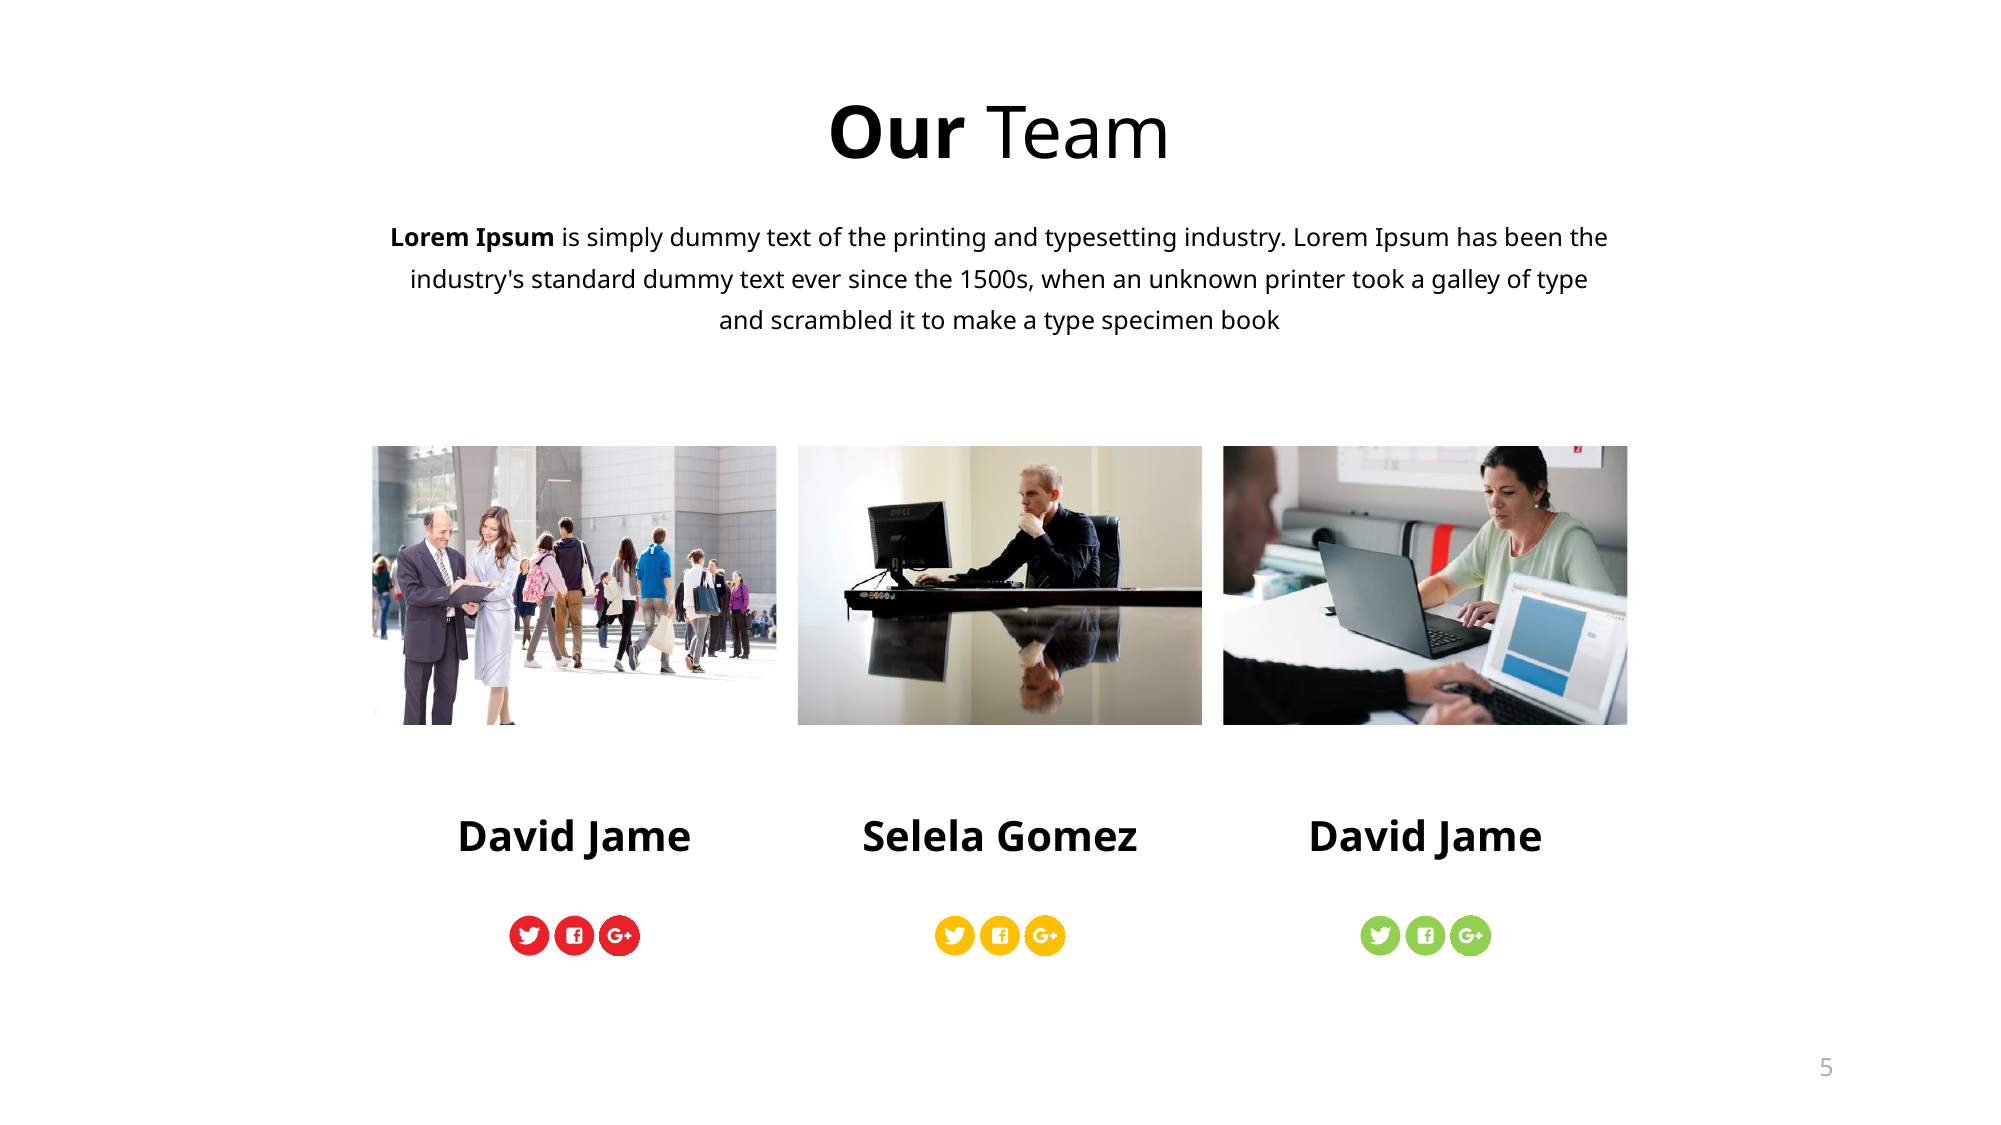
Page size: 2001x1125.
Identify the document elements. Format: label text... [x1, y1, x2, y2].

text_box David Jame [1272, 810, 1579, 868]
picture [797, 446, 1202, 725]
text_box David Jame [421, 810, 728, 868]
text_box Lorem Ipsum is simply dummy text of the printing and typesetting industry. Lorem Ipsum has been the industry's standard dummy text ever since the 1500s, when an unknown printer took a galley of type and scrambled it to make a type specimen book [372, 202, 1628, 343]
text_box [933, 914, 1067, 957]
picture [1223, 446, 1628, 725]
title Our Team [137, 78, 1863, 191]
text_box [508, 914, 641, 957]
text_box Selela Gomez [846, 810, 1153, 868]
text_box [1359, 914, 1492, 957]
slide_number 5 [1790, 1042, 1863, 1094]
picture [372, 446, 777, 725]
